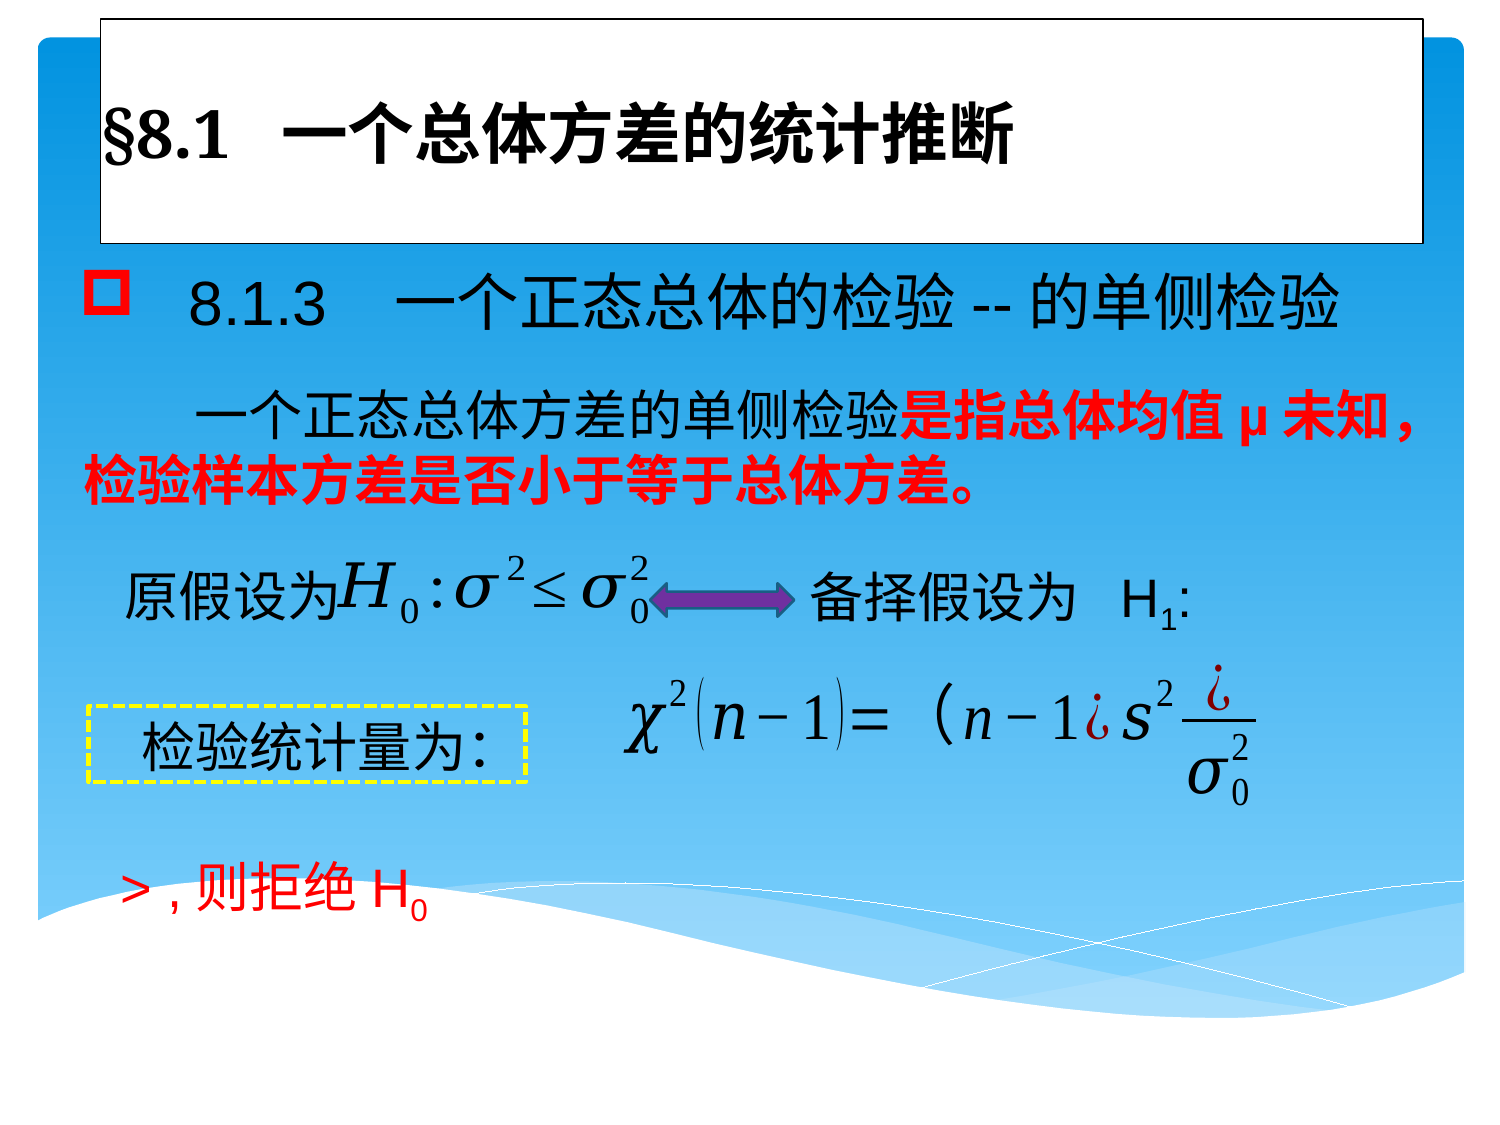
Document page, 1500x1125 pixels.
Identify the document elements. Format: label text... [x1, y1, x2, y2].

title §8.1 一个总体方差的统计推断 [100, 19, 1424, 244]
text_box 原假设为 [72, 554, 699, 631]
text_box 备择假设为 [794, 555, 1421, 632]
text_box 检验统计量为： [88, 706, 526, 783]
text_box [649, 582, 796, 618]
text_box 一个正态总体方差的单侧检验是指总体均值µ未知，检验样本方差是否小于等于总体方差。 [68, 373, 1427, 526]
